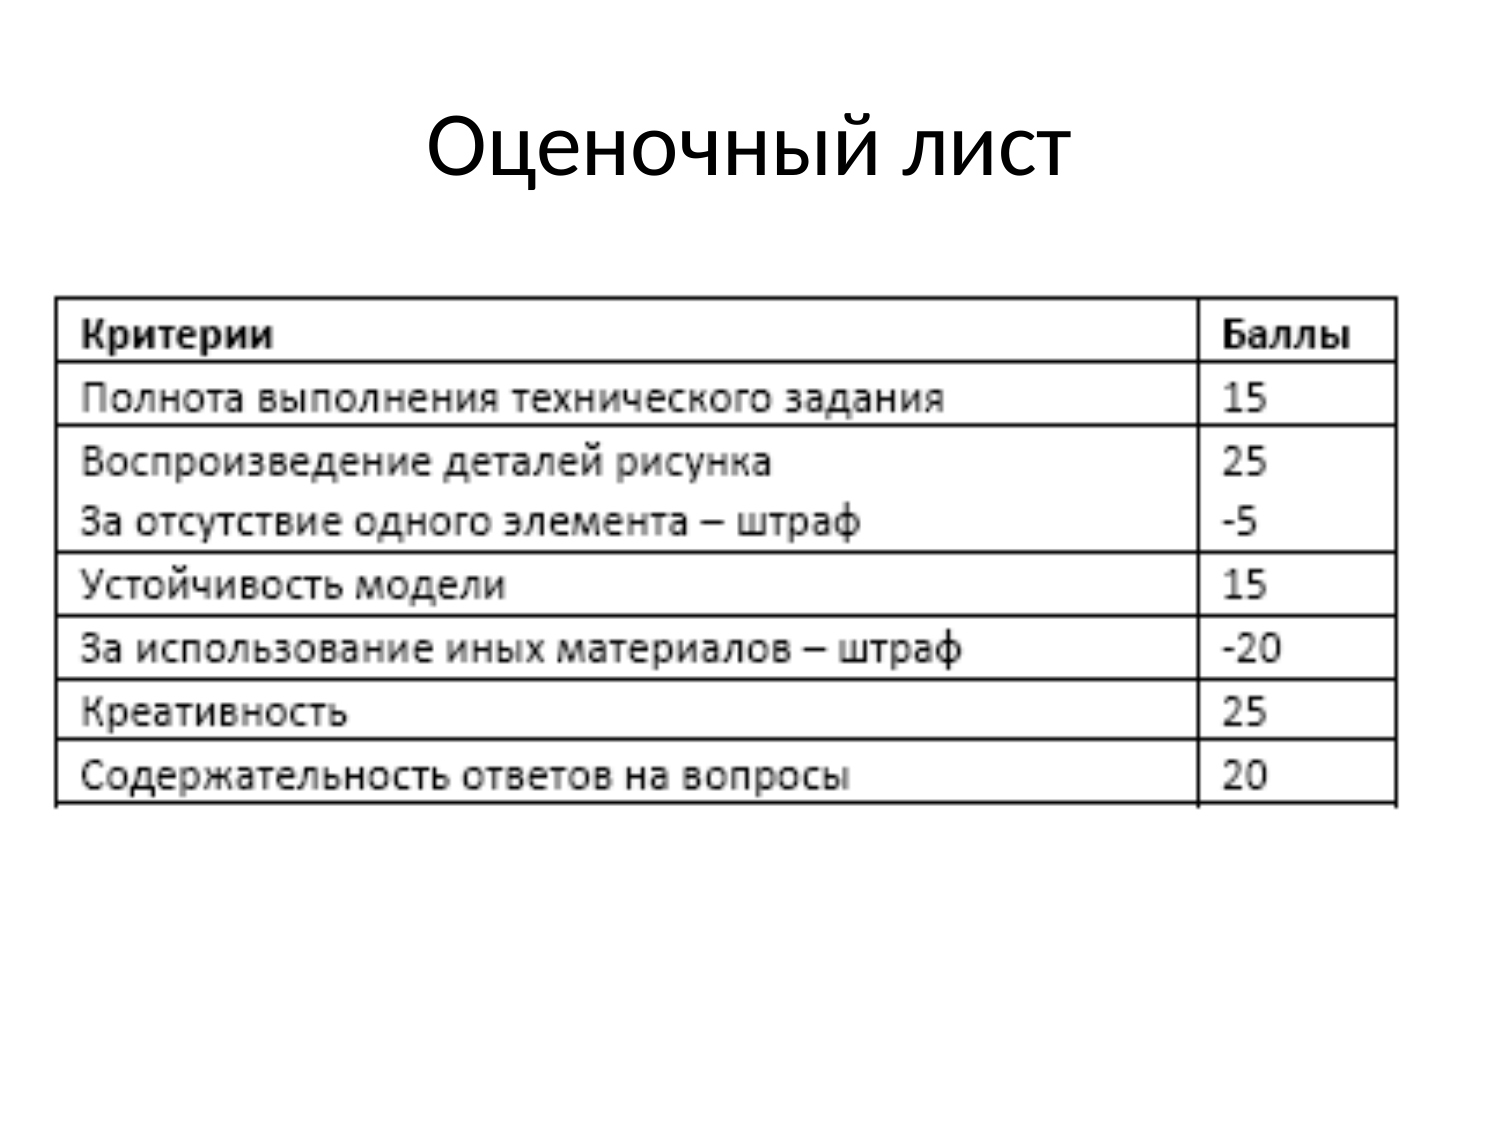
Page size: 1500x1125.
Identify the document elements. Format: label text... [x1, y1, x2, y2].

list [0, 234, 1479, 903]
title Оценочный лист [75, 45, 1425, 232]
